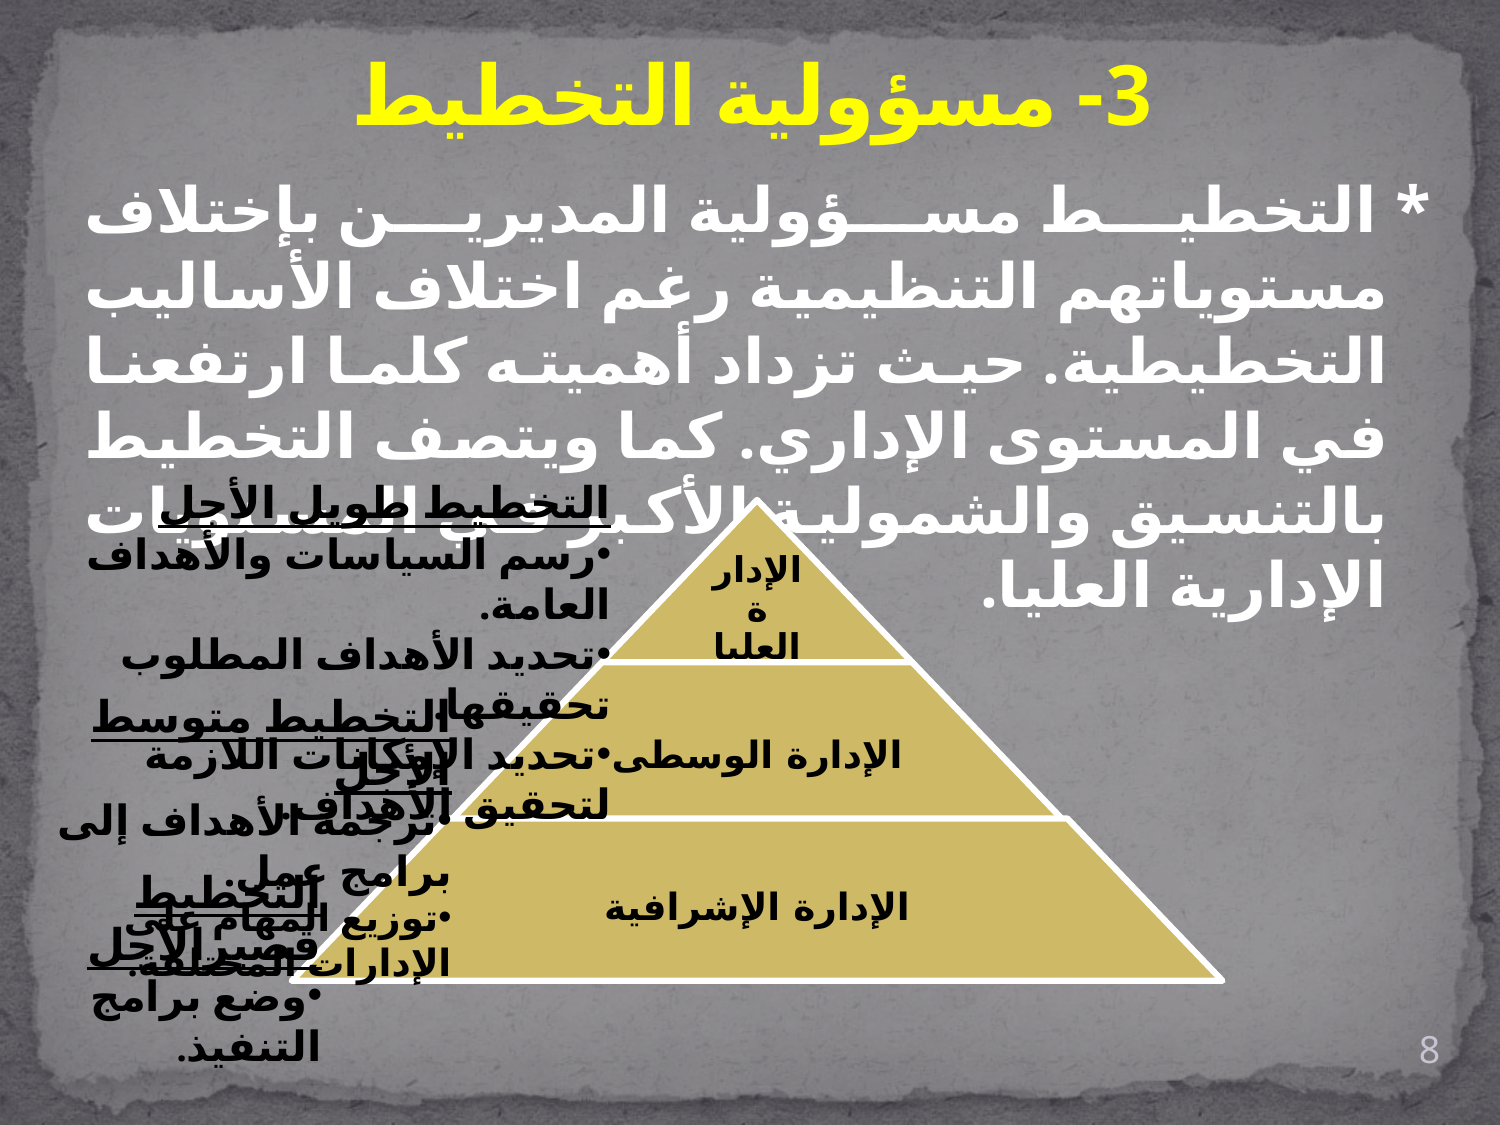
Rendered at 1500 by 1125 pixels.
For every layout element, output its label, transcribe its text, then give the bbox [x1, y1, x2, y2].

slide_number 8 [1379, 1014, 1480, 1089]
text_box التخطيط متوسط الأجل ترجمة الأهداف إلى برامج عمل. توزيع المهام على الإدارات المختلفة. [0, 681, 281, 992]
title 3- مسؤولية التخطيط [76, 9, 1427, 150]
text_box التخطيط قصيرالأجل وضع برامج التنفيذ. [29, 857, 337, 1077]
list * التخطيط مسؤولية المديرين بإختلاف مستوياتهم التنظيمية رغم اختلاف الأساليب التخطيطية. حيث تزداد أهميته كلما ارتفعنا في المستوى الإداري. كما ويتصف التخطيط بالتنسيق والشمولية الأكبر في المستويات الإدارية العليا. [69, 160, 1448, 1043]
text_box التخطيط طويل الأجل رسم السياسات والأهداف العامة. تحديد الأهداف المطلوب تحقيقها. تحديد الإمكانات اللازمة لتحقيق الأهداف. [17, 467, 626, 681]
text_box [293, 501, 1221, 987]
